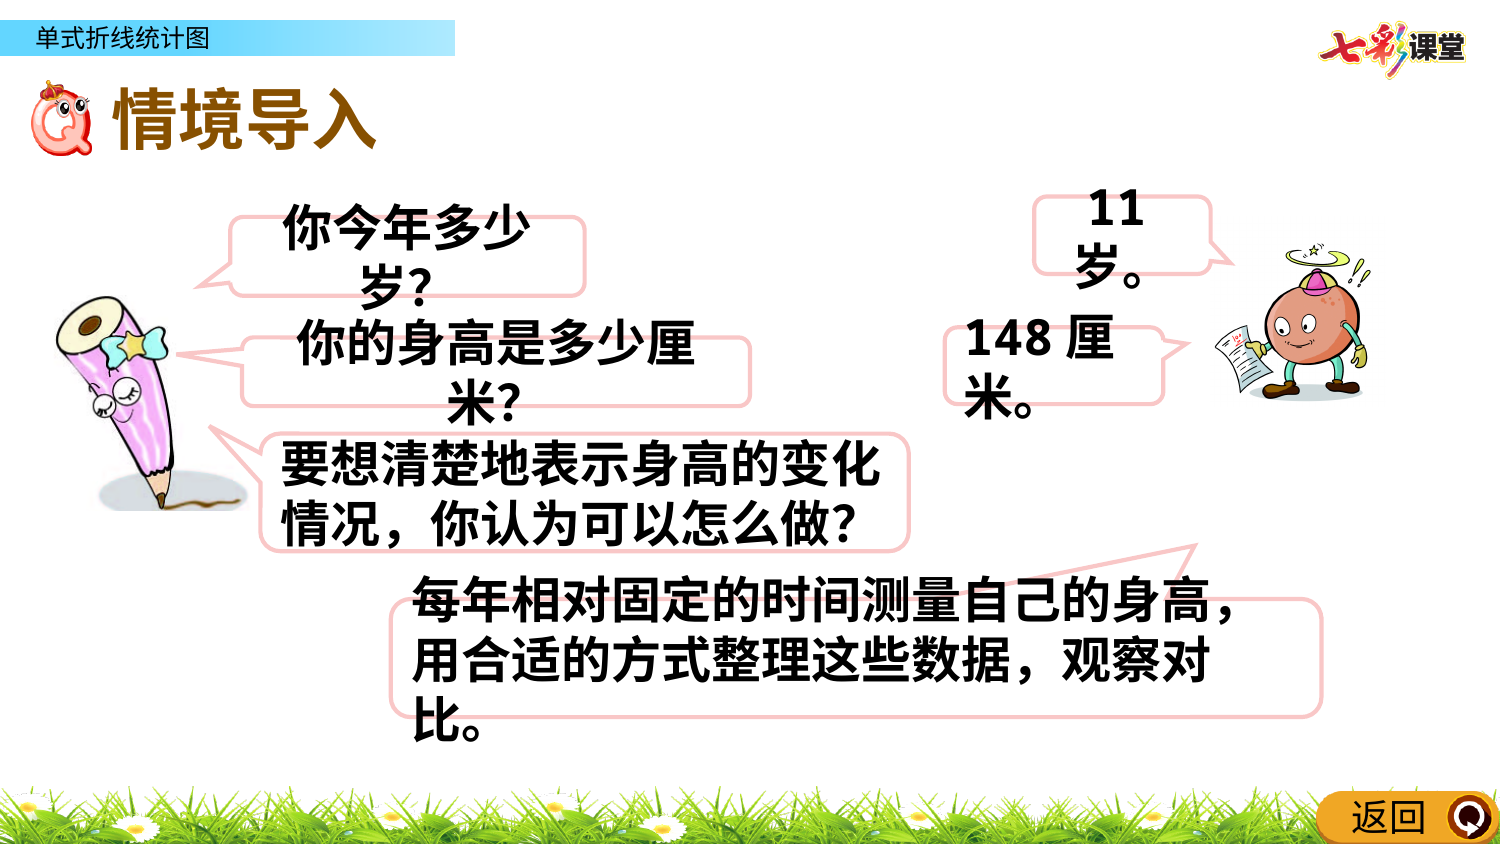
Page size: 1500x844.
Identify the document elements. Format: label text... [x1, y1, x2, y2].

text_box 你的身高是多少厘米？ [267, 337, 751, 407]
picture [31, 80, 92, 156]
text_box 你今年多少岁？ [199, 216, 585, 296]
text_box 11岁。 [1034, 196, 1211, 274]
picture [1209, 216, 1386, 407]
picture [1316, 20, 1468, 80]
picture [0, 786, 1500, 844]
picture [0, 295, 263, 512]
text_box 要想清楚地表示身高的变化情况，你认为可以怎么做？ [260, 433, 909, 552]
text_box 每年相对固定的时间测量自己的身高，用合适的方式整理这些数据，观察对比。 [390, 545, 1322, 718]
text_box 情境导入 [100, 72, 404, 164]
text_box 148厘米。 [944, 327, 1187, 405]
